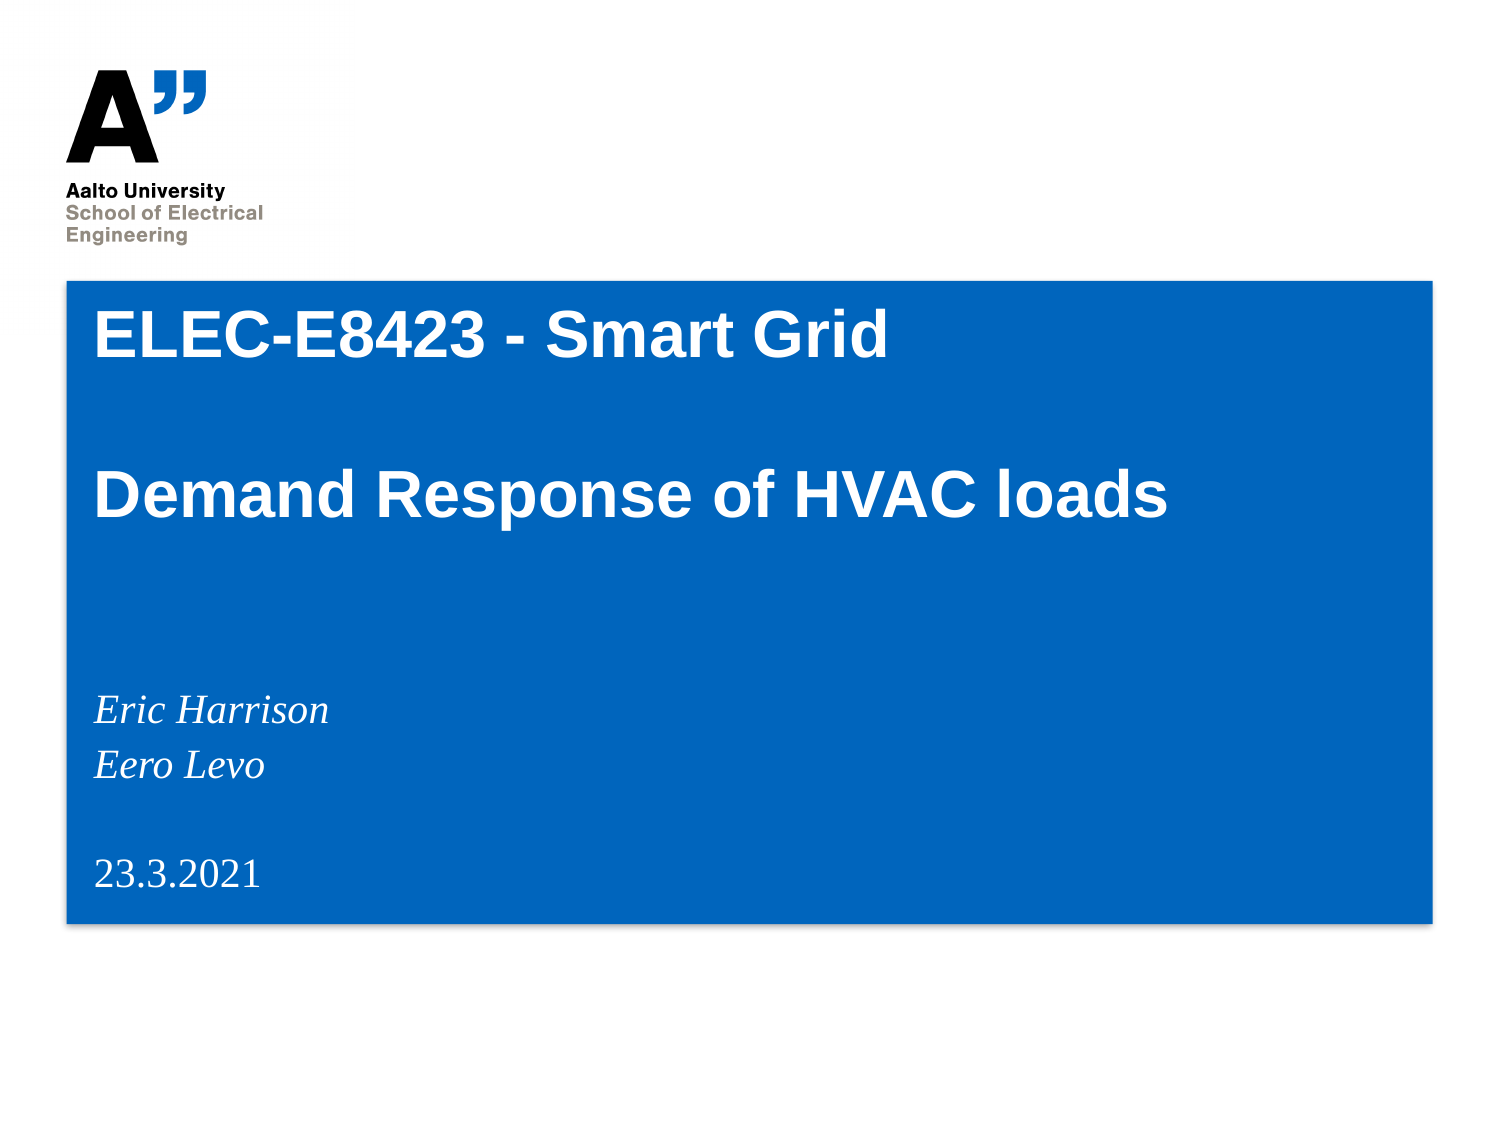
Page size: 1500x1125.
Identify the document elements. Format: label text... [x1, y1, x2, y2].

subtitle Eric Harrison Eero Levo 23.3.2021 [93, 686, 1125, 904]
title ELEC-E8423 - Smart Grid Demand Response of HVAC loads [93, 290, 1370, 687]
picture [0, 0, 355, 335]
